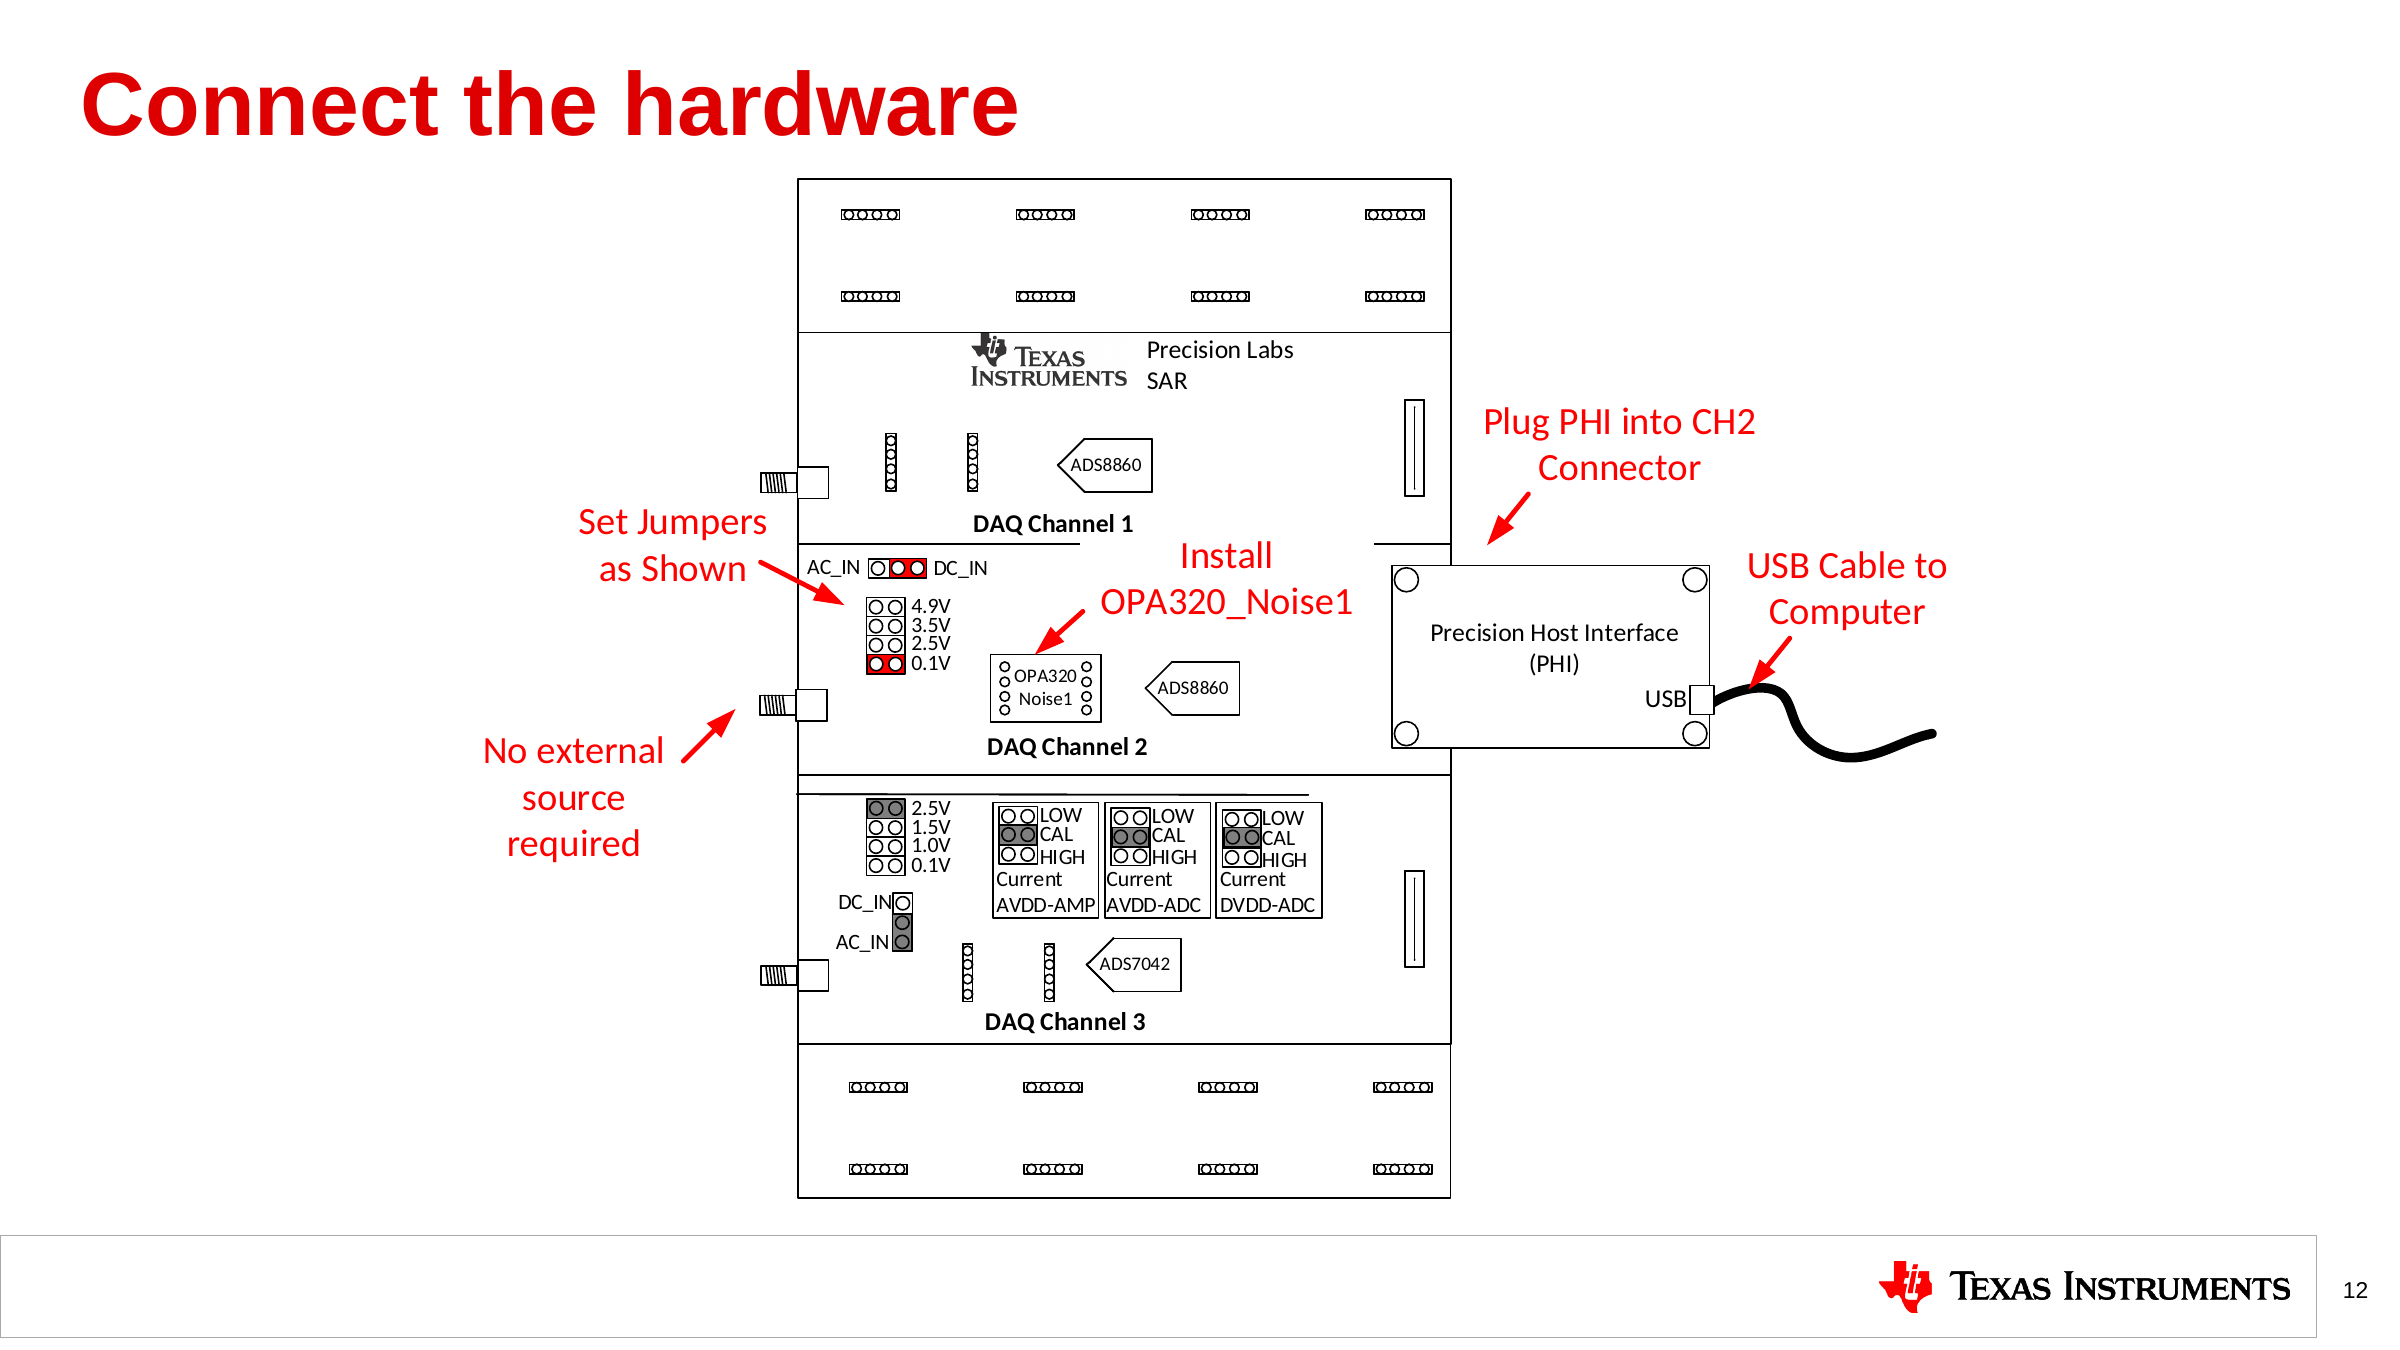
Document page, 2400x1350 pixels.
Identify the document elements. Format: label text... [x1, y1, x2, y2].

slide_number 12 [1828, 1265, 2389, 1307]
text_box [460, 175, 1978, 1201]
picture [1879, 1307, 2290, 1313]
title Connect the hardware [60, 27, 2282, 189]
picture [1879, 1261, 2290, 1265]
